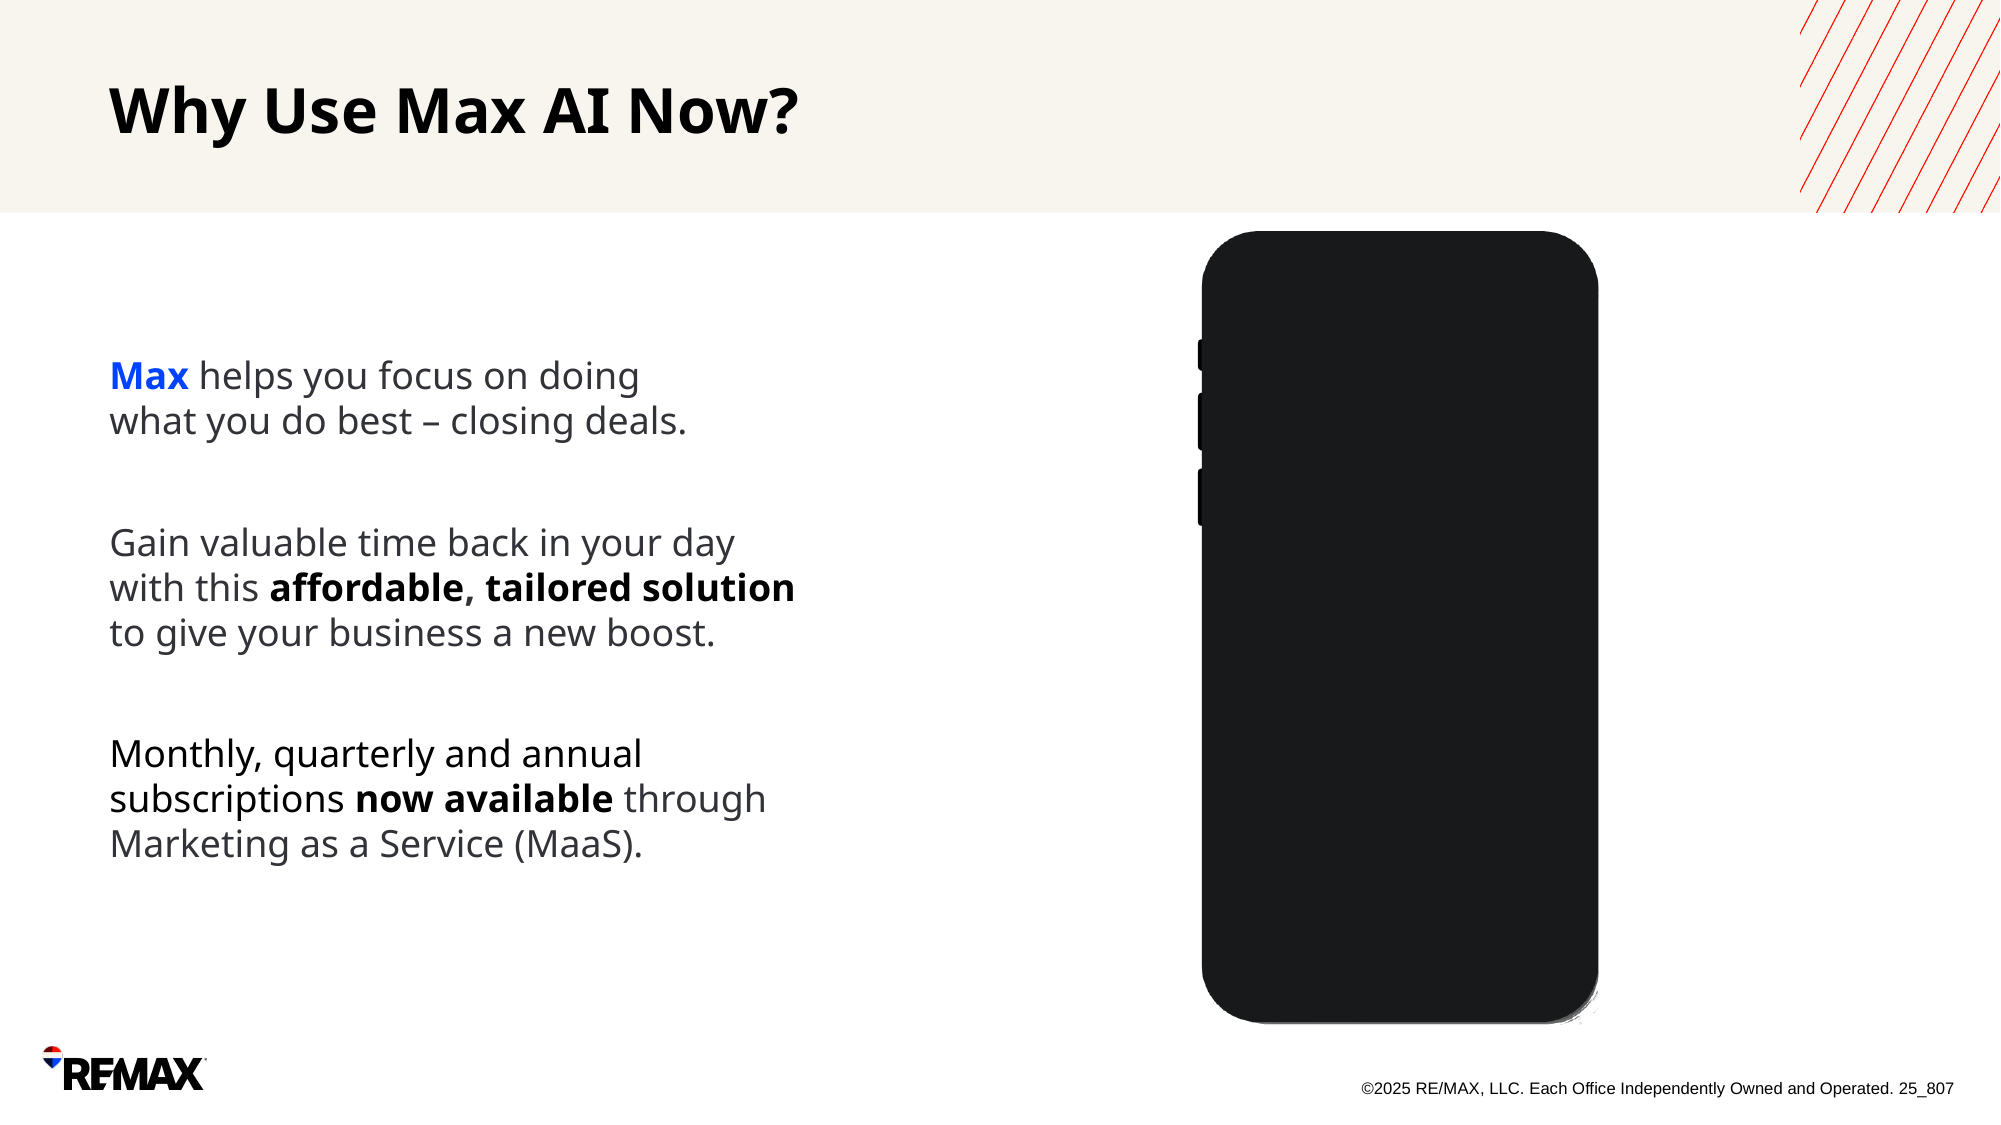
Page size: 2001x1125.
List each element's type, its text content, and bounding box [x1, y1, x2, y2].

picture [40, 1044, 209, 1091]
text_box ©2025 RE/MAX, LLC. Each Office Independently Owned and Operated. 25_807 [1346, 1070, 2000, 1106]
picture [1191, 223, 1623, 1033]
picture [1800, 0, 2000, 213]
text_box Max helps you focus on doing what you do best – closing deals. [94, 344, 777, 450]
text_box Monthly, quarterly and annual subscriptions now available through Marketing as a Service (MaaS). [94, 723, 828, 873]
text_box Gain valuable time back in your day with this affordable, tailored solution to give your business a new boost. [94, 511, 890, 661]
title Why Use Max AI Now? [94, 39, 1294, 188]
